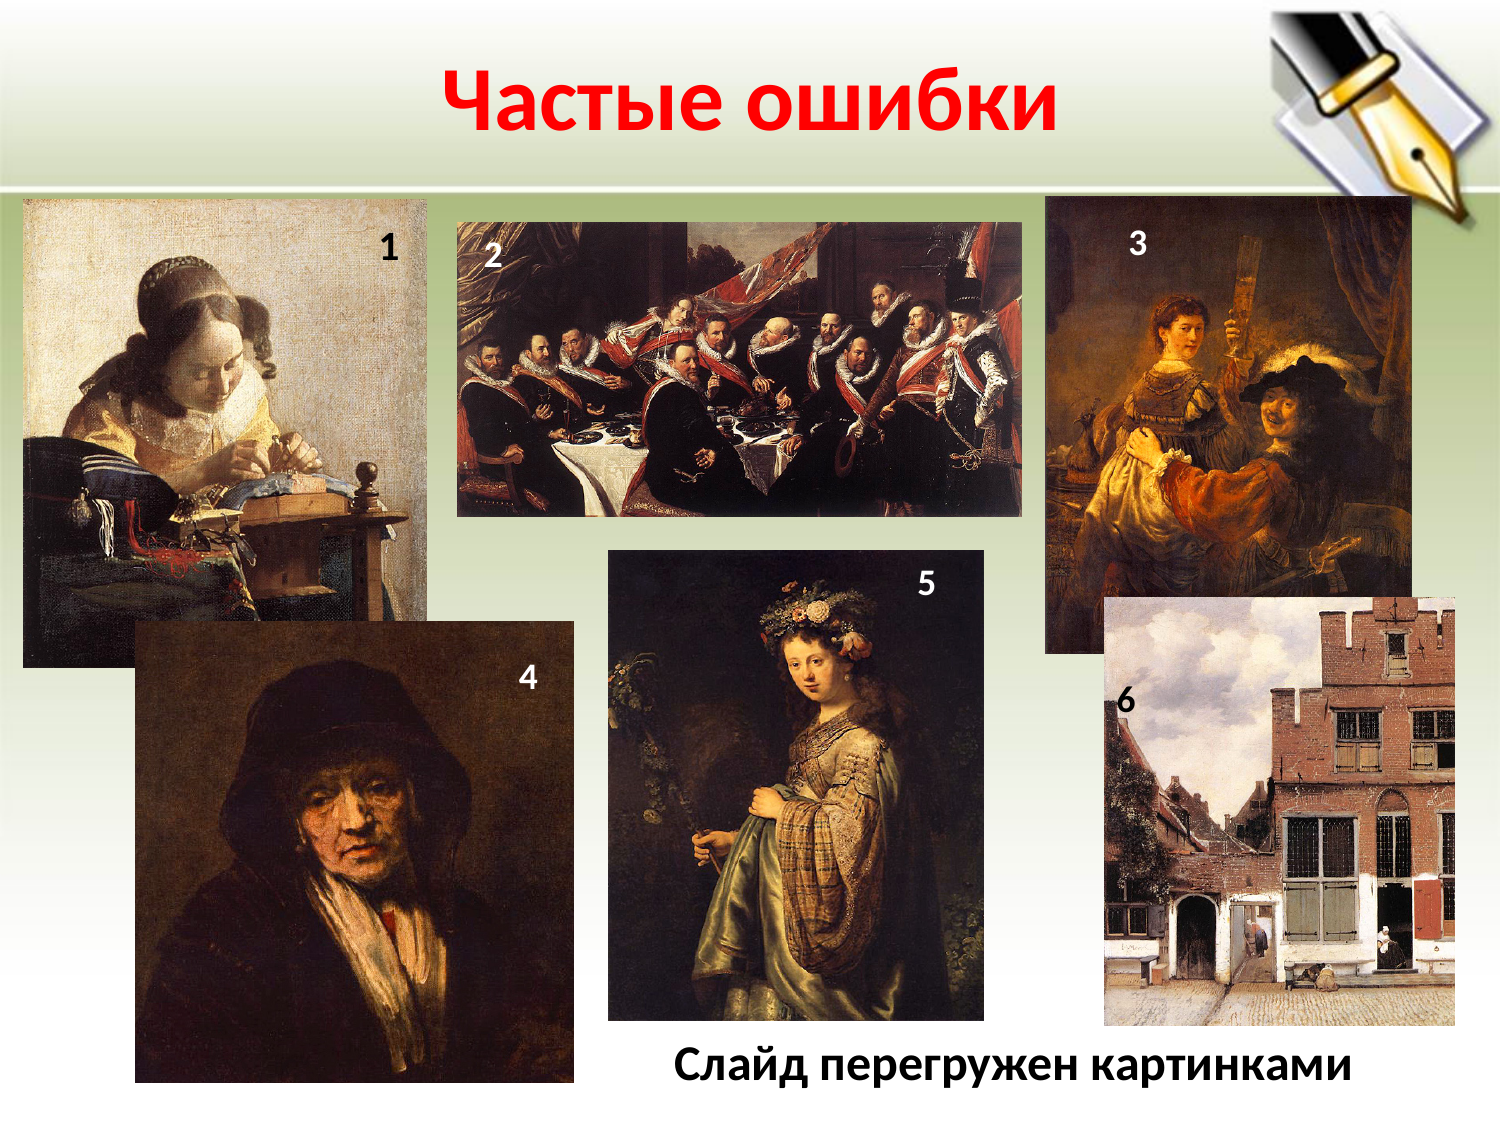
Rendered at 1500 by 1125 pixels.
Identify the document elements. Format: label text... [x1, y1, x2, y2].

title Частые ошибки [76, 0, 1427, 188]
picture [0, 0, 1500, 1125]
text_box Слайд перегружен картинками [659, 1023, 1369, 1098]
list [23, 198, 427, 669]
